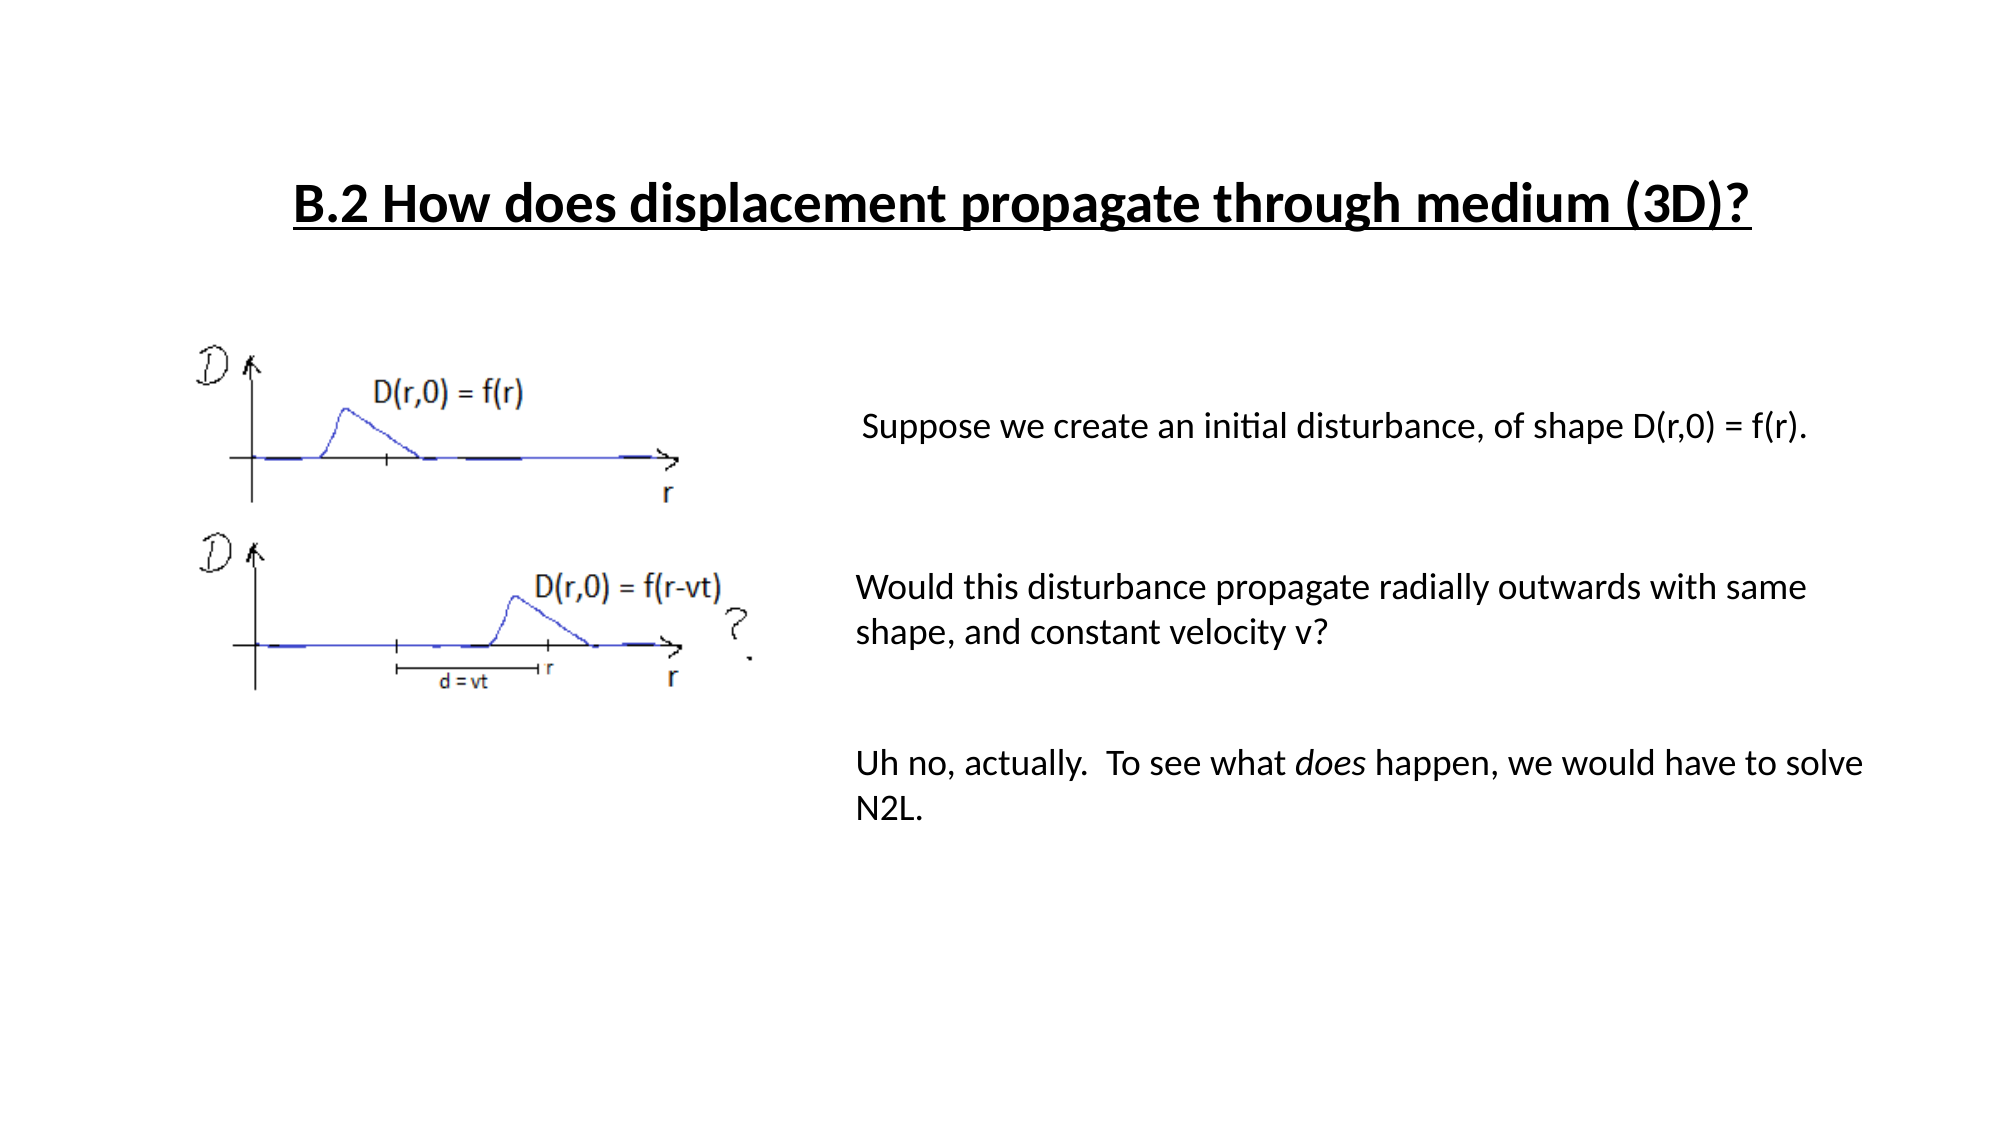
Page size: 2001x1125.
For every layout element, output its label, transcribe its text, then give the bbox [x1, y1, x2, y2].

text_box Uh no, actually. To see what does happen, we would have to solve N2L. [840, 730, 1903, 836]
text_box Suppose we create an initial disturbance, of shape D(r,0) = f(r). [847, 393, 1825, 454]
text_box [145, 312, 832, 757]
text_box Would this disturbance propagate radially outwards with same shape, and constant velocity v? [840, 554, 1903, 660]
title B.2 How does displacement propagate through medium (3D)? [142, 133, 1903, 243]
